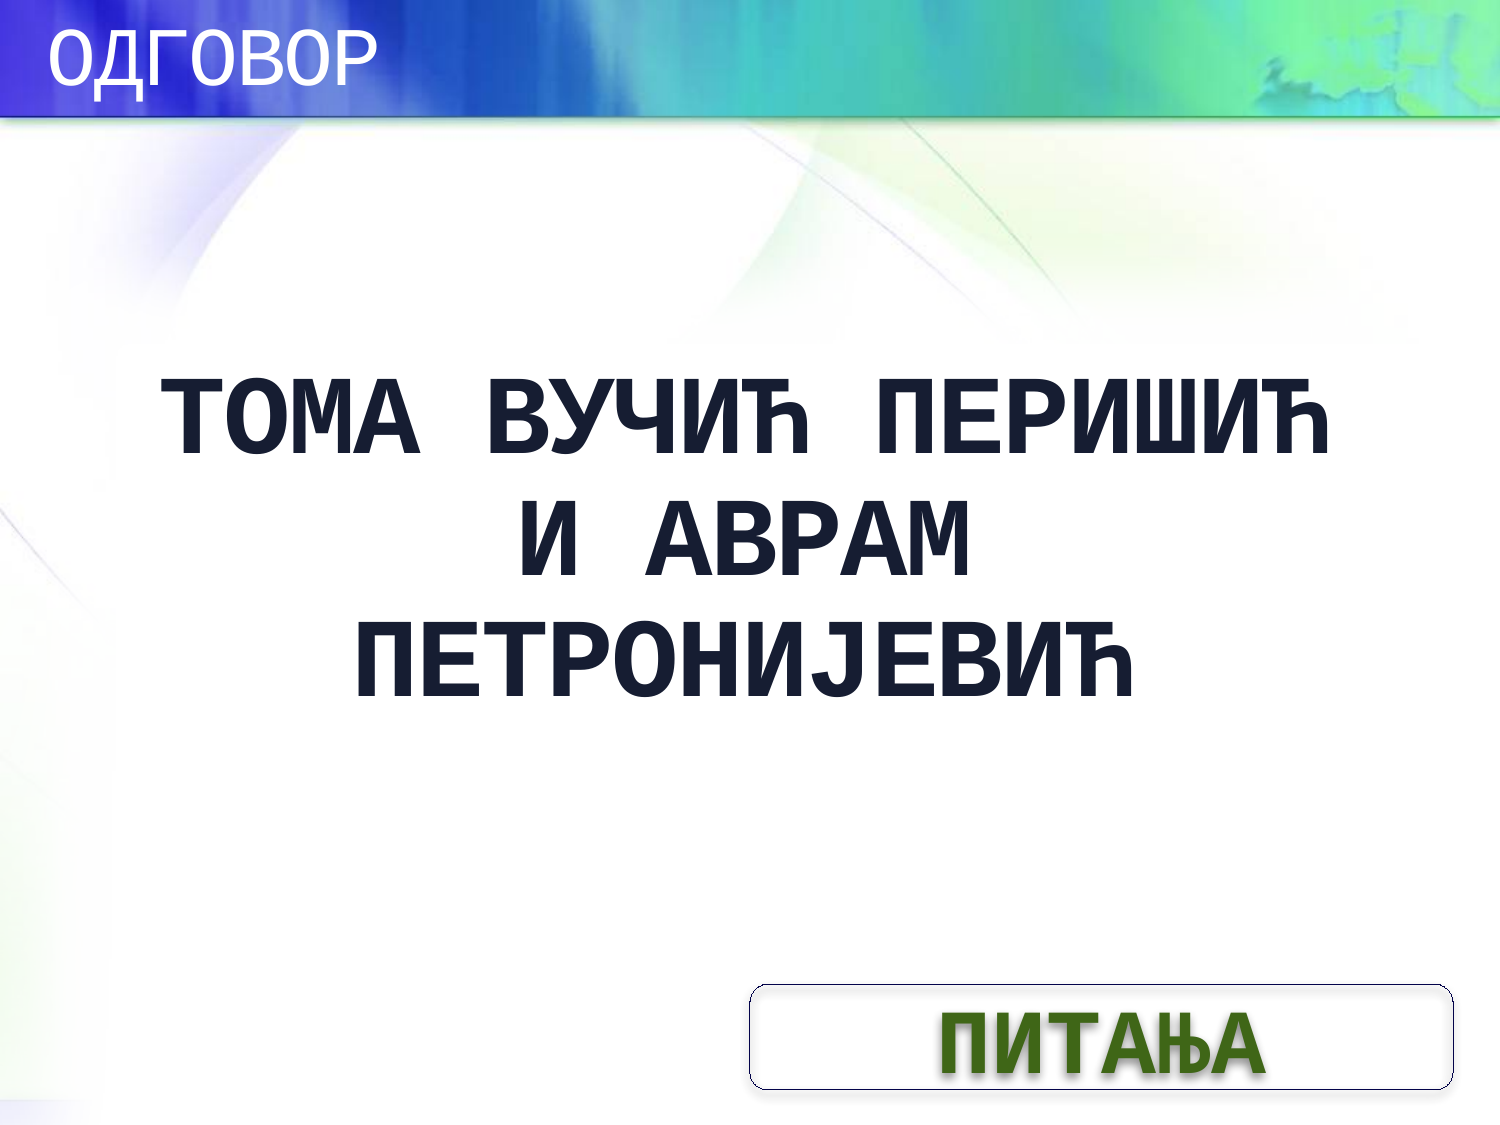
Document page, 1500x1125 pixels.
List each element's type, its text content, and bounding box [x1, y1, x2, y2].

picture [0, 0, 1500, 1125]
text_box ТОМА ВУЧИЋ ПЕРИШИЋ И АВРАМ ПЕТРОНИЈЕВИЋ [105, 152, 1380, 926]
text_box ОДГОВОР [46, 0, 774, 118]
text_box ПИТАЊА [749, 984, 1454, 1090]
